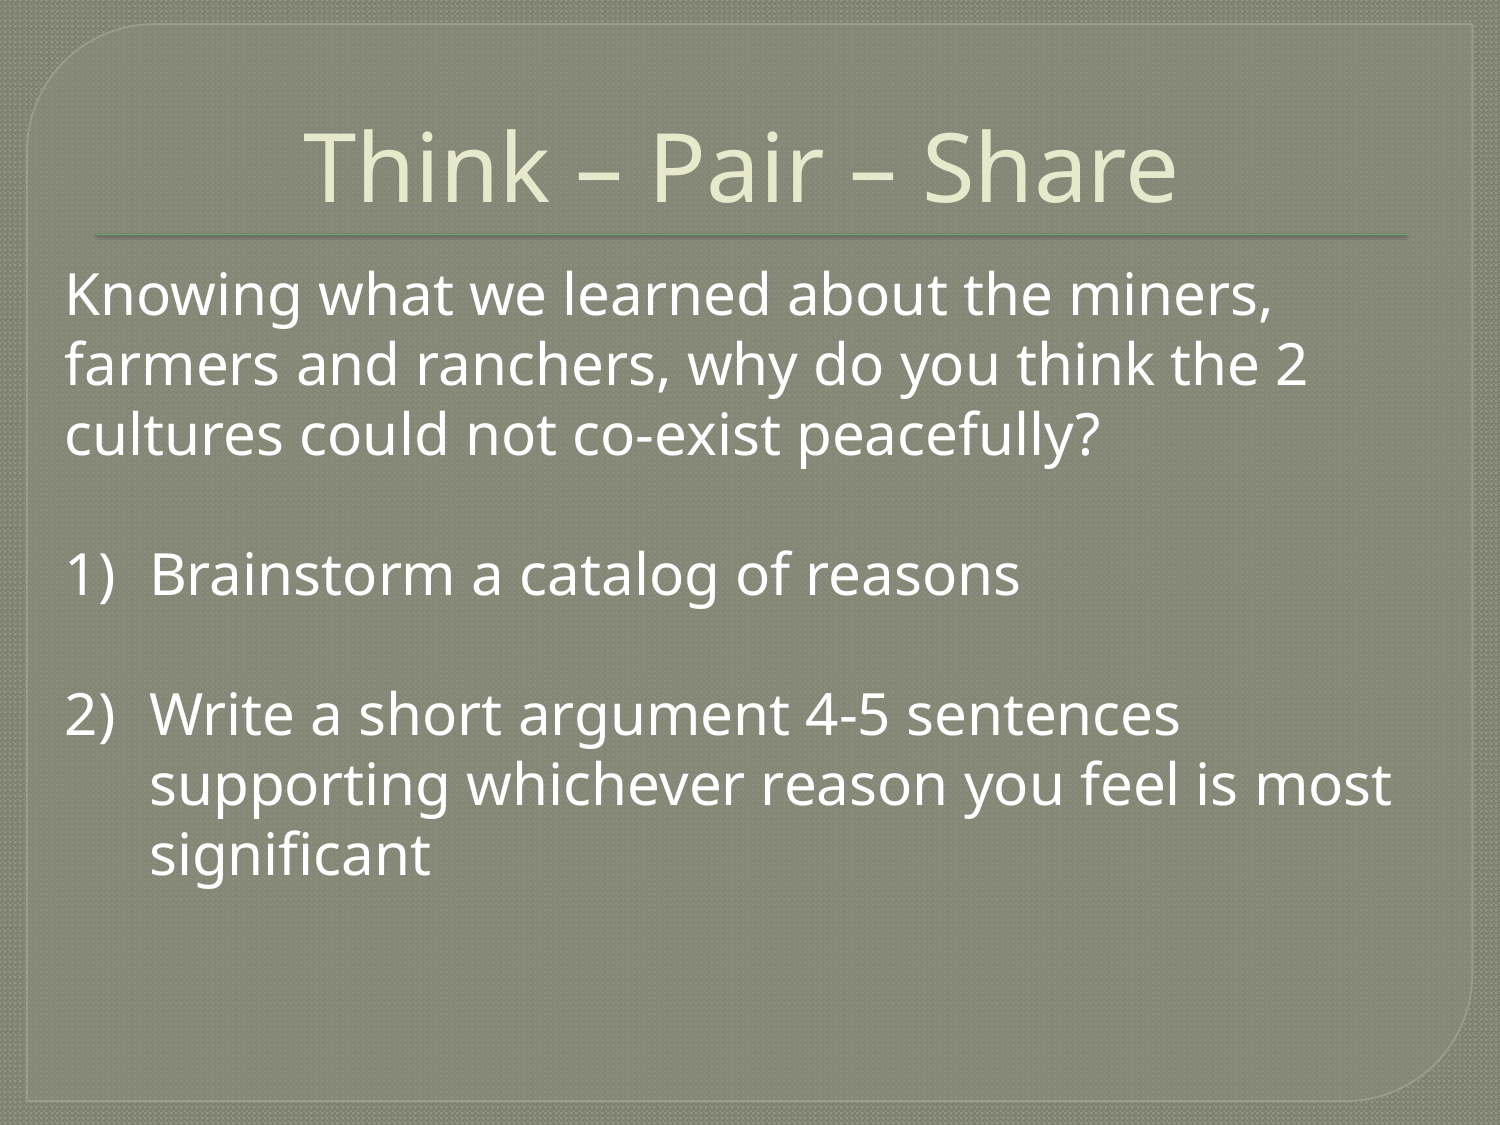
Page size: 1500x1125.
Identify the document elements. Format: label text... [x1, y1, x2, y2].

text_box Knowing what we learned about the miners, farmers and ranchers, why do you think the 2 cultures could not co-exist peacefully? Brainstorm a catalog of reasons Write a short argument 4-5 sentences supporting whichever reason you feel is most significant [49, 249, 1463, 895]
title Think – Pair – Share [75, 41, 1425, 230]
